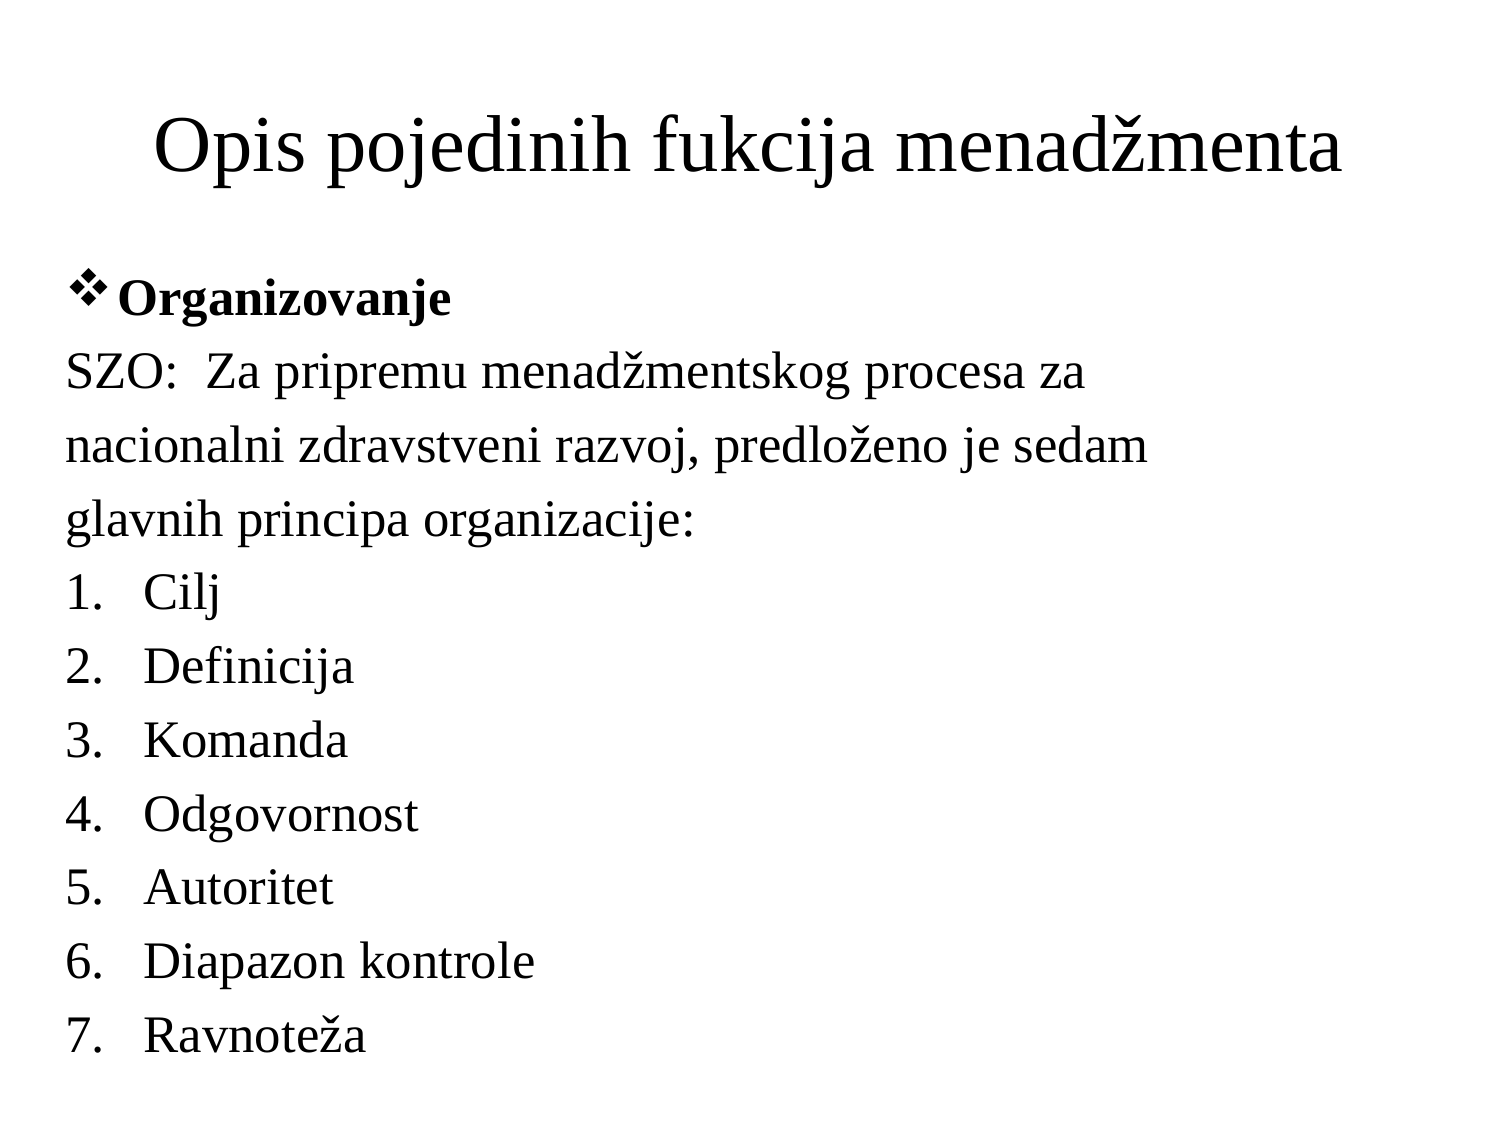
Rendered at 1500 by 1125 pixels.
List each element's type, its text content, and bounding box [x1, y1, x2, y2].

title Opis pojedinih fukcija menadžmenta [75, 45, 1425, 233]
list Organizovanje SZO: Za pripremu menadžmentskog procesa za nacionalni zdravstveni razvoj, predloženo je sedam glavnih principa organizacije: Cilj Definicija Komanda Odgovornost Autoritet Diapazon kontrole Ravnoteža [50, 254, 1475, 1079]
